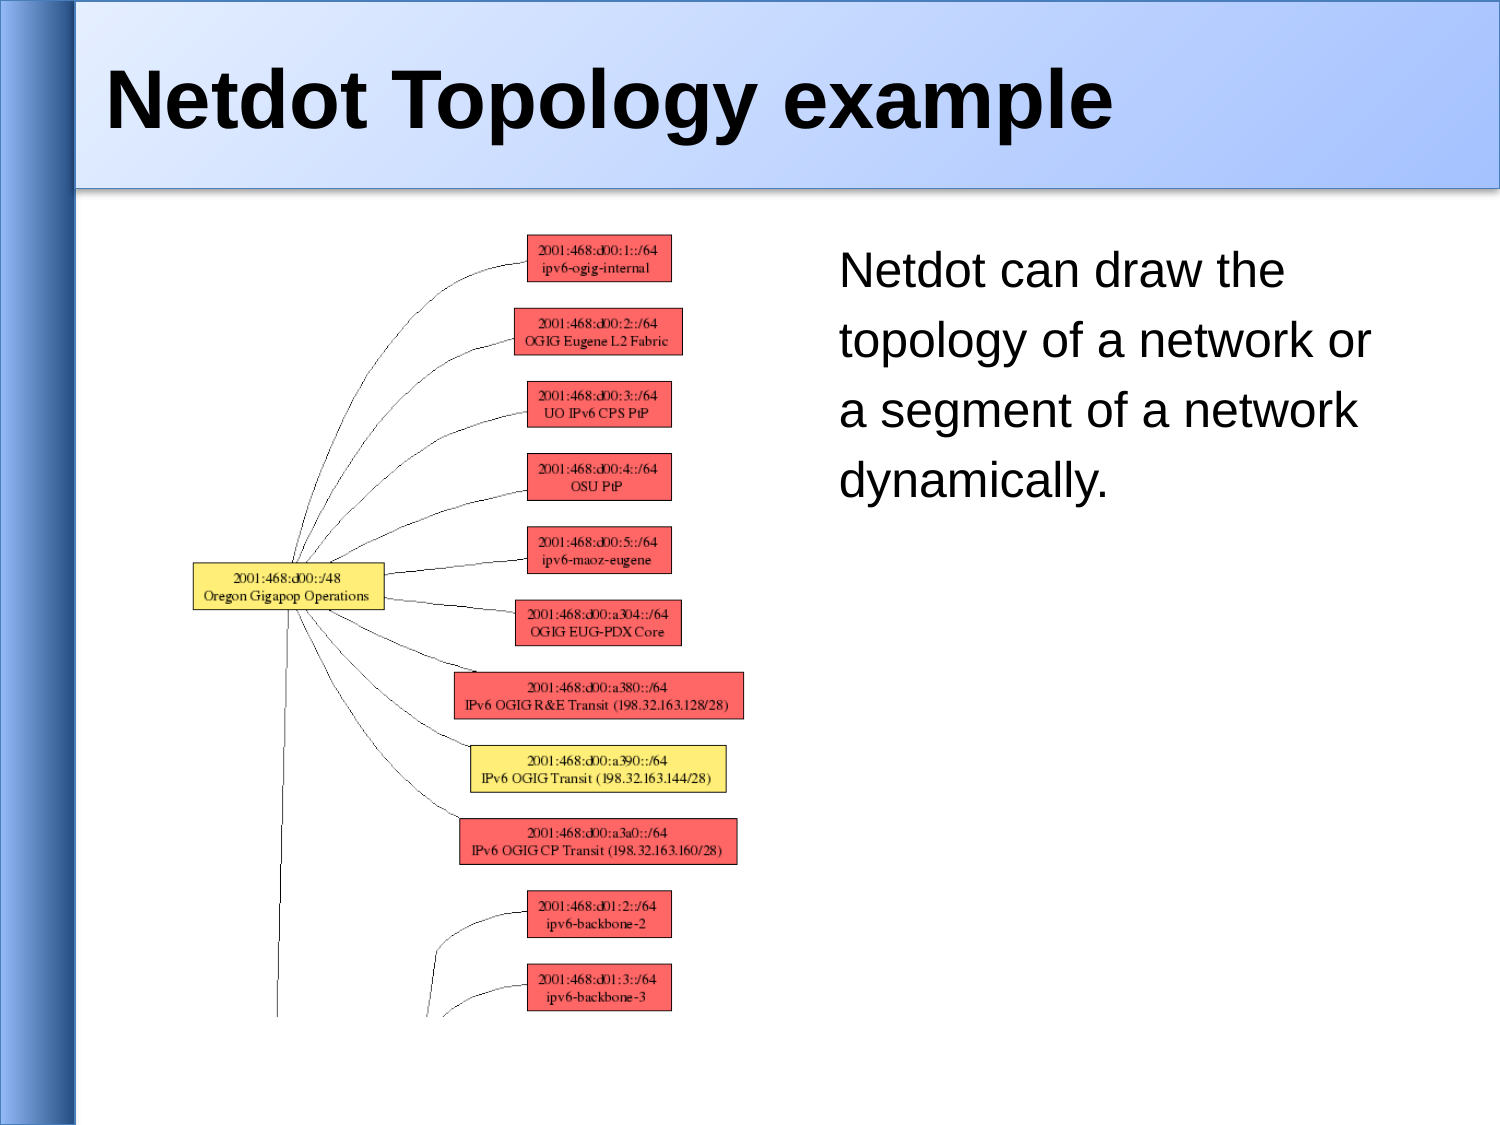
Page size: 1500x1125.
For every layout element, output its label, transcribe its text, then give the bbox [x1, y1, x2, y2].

picture [149, 229, 764, 1017]
list Netdot can draw the topology of a network or a segment of a network dynamically. [823, 230, 1468, 1088]
title Netdot Topology example [74, 0, 1500, 189]
